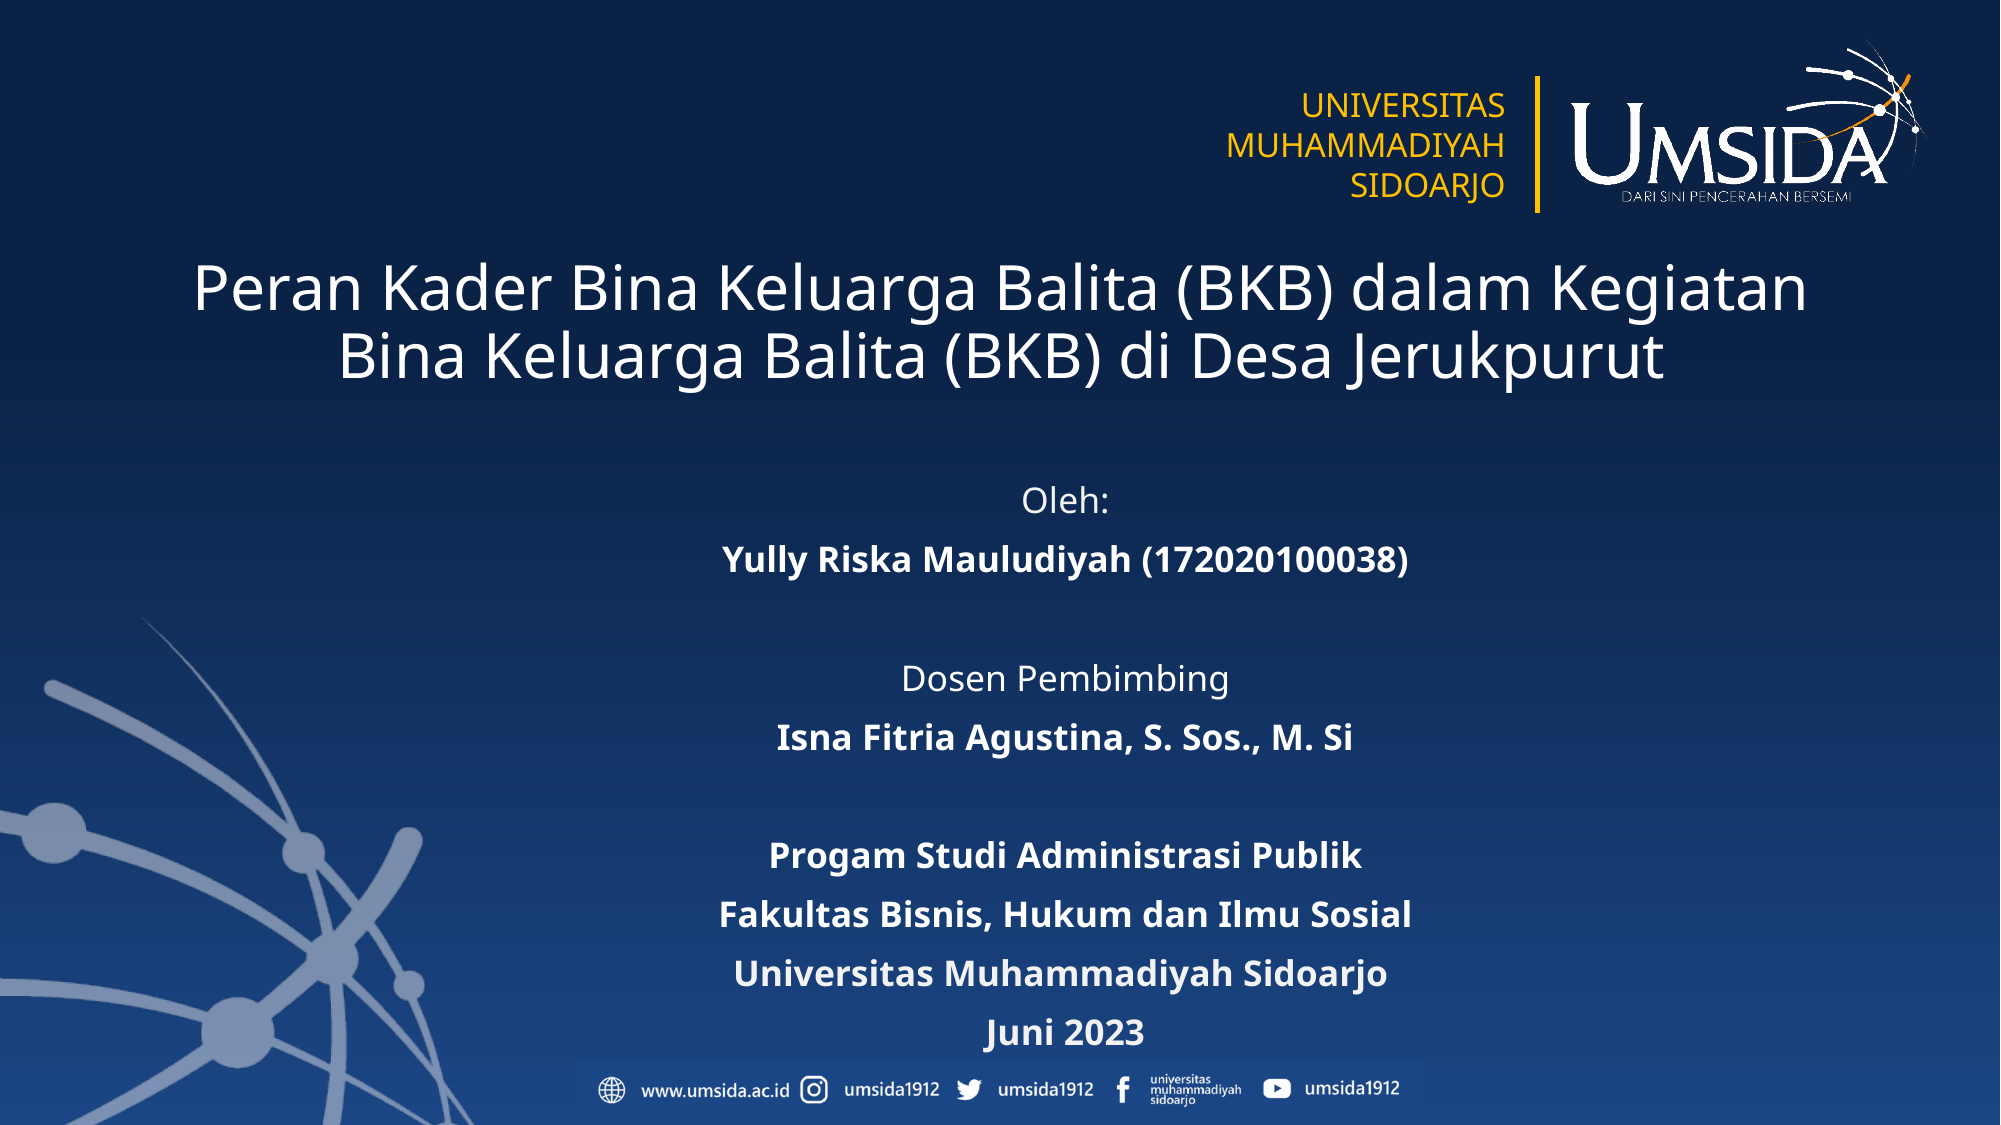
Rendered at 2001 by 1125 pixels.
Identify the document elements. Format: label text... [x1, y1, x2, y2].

subtitle Oleh: Yully Riska Mauludiyah (172020100038) Dosen Pembimbing Isna Fitria Agustina, S. Sos., M. Si Progam Studi Administrasi Publik Fakultas Bisnis, Hukum dan Ilmu Sosial Universitas Muhammadiyah Sidoarjo Juni 2023 [616, 475, 1516, 1061]
title Peran Kader Bina Keluarga Balita (BKB) dalam Kegiatan Bina Keluarga Balita (BKB) di Desa Jerukpurut [121, 232, 1883, 400]
picture [575, 1059, 1425, 1112]
picture [0, 575, 517, 1125]
picture [1570, 37, 1930, 202]
